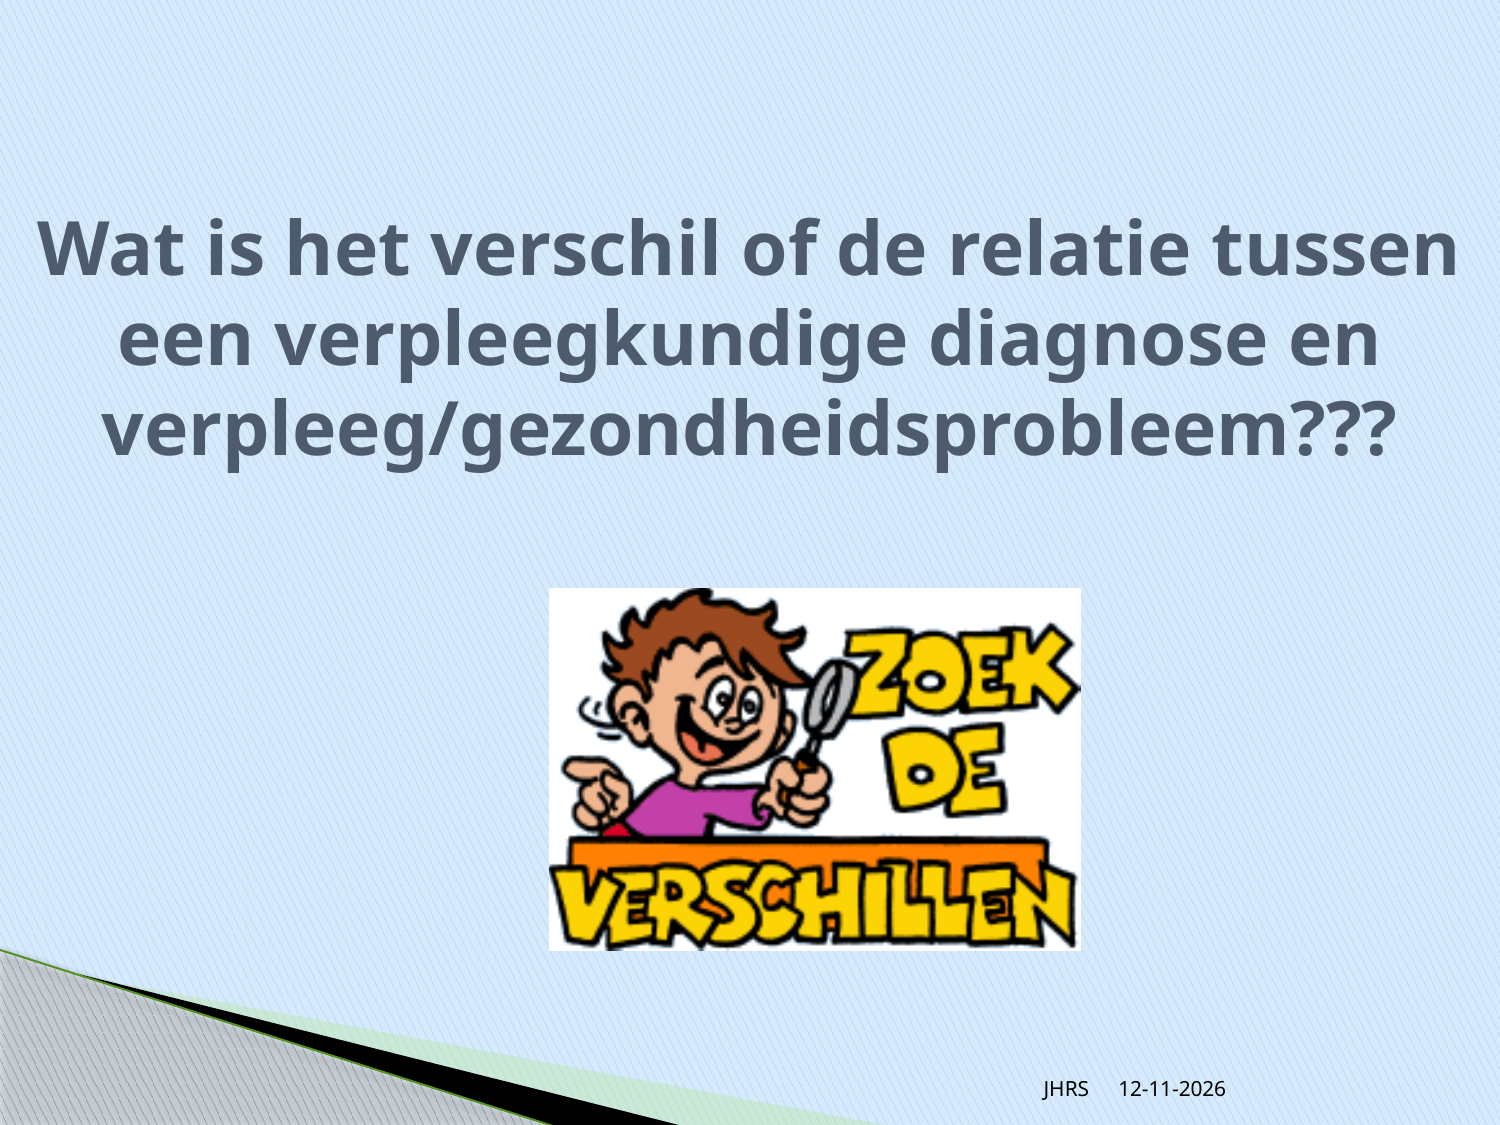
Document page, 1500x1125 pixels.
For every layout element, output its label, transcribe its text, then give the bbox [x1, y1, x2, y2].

footer JHRS [718, 1051, 1105, 1112]
title Wat is het verschil of de relatie tussen een verpleegkundige diagnose en verpleeg/gezondheidsprobleem??? [0, 45, 1500, 716]
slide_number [1105, 1051, 1419, 1112]
picture [548, 588, 1081, 951]
